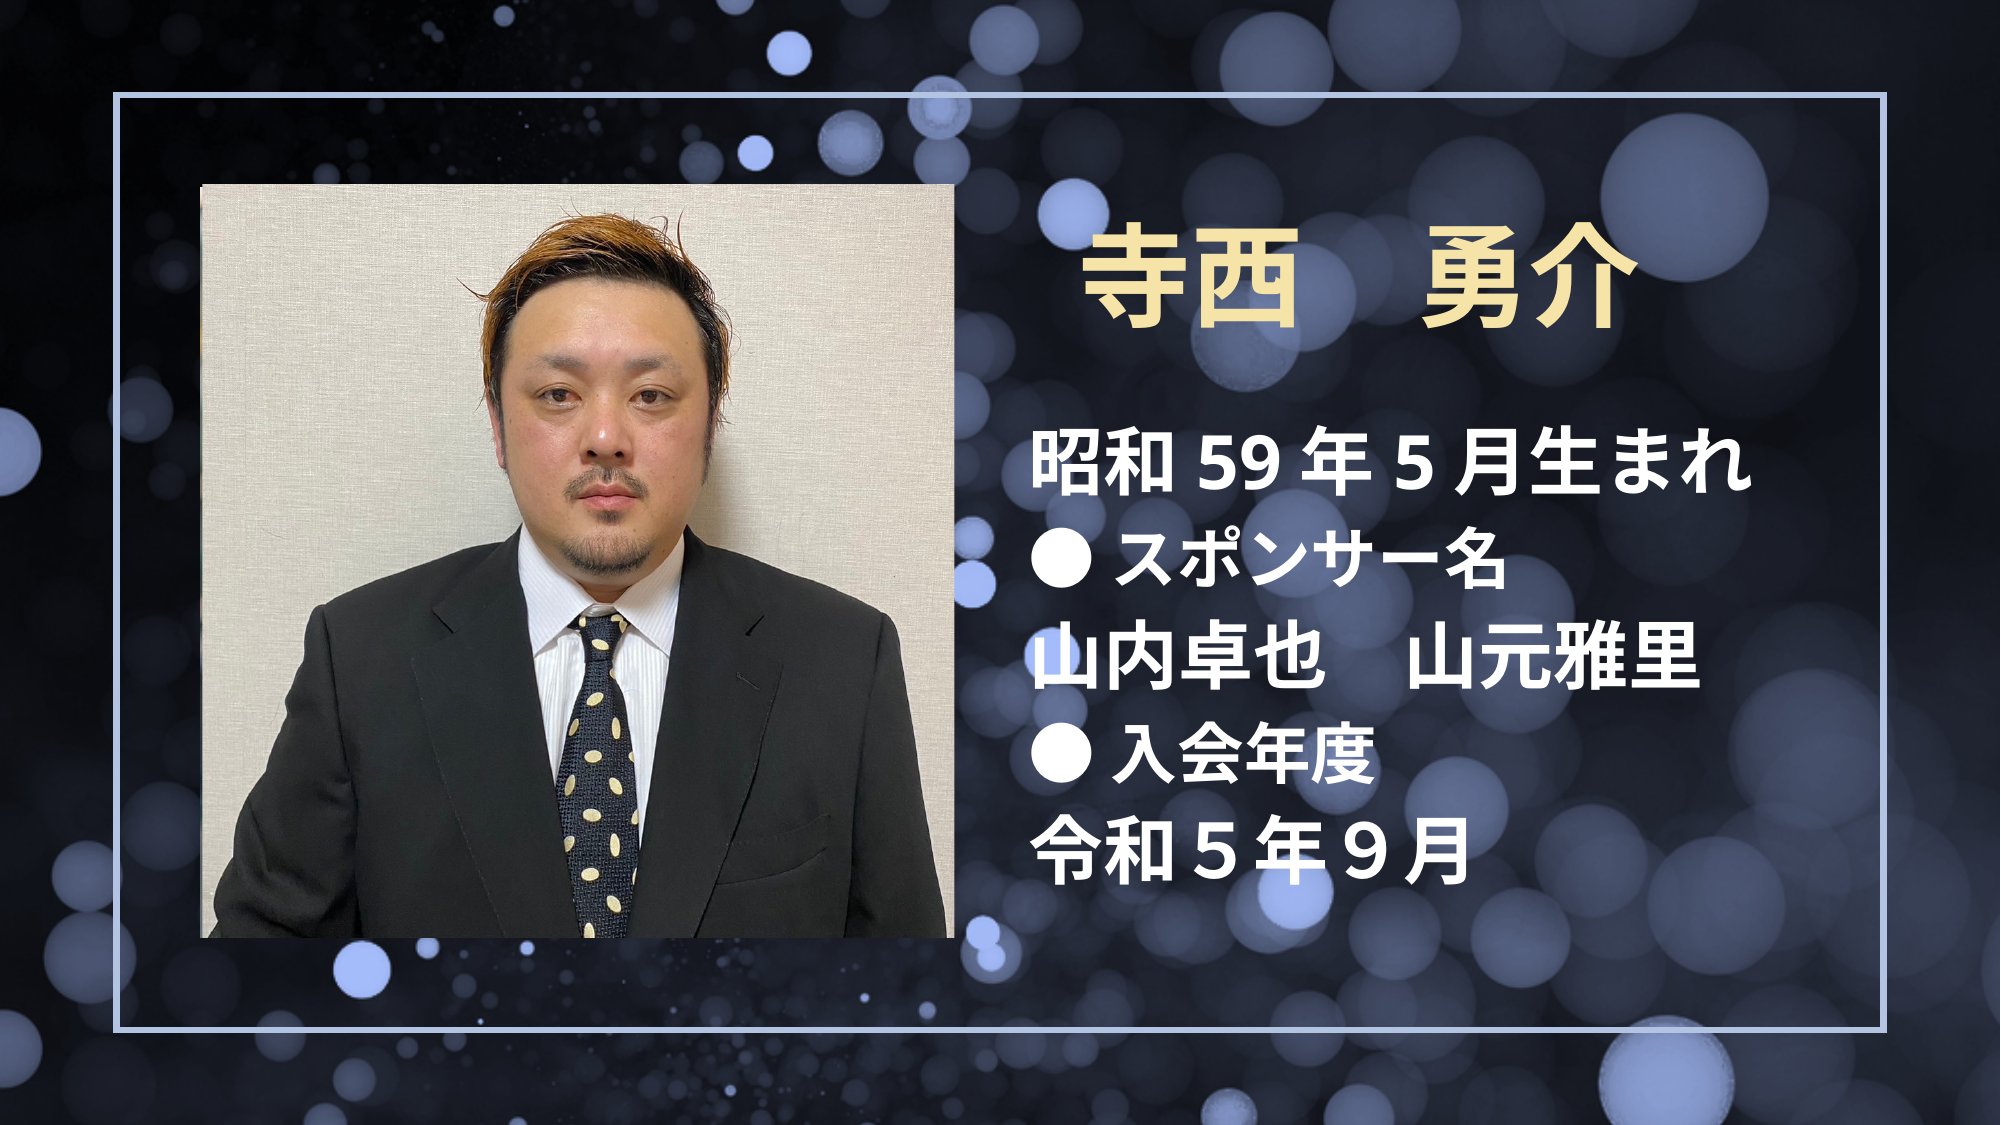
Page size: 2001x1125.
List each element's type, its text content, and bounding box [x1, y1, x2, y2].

picture [199, 184, 955, 938]
list 昭和59年5月生まれ ●スポンサー名 山内卓也 山元雅里 ●入会年度 令和５年９月 [1013, 416, 1859, 660]
list 寺西 勇介 [978, 213, 1743, 563]
